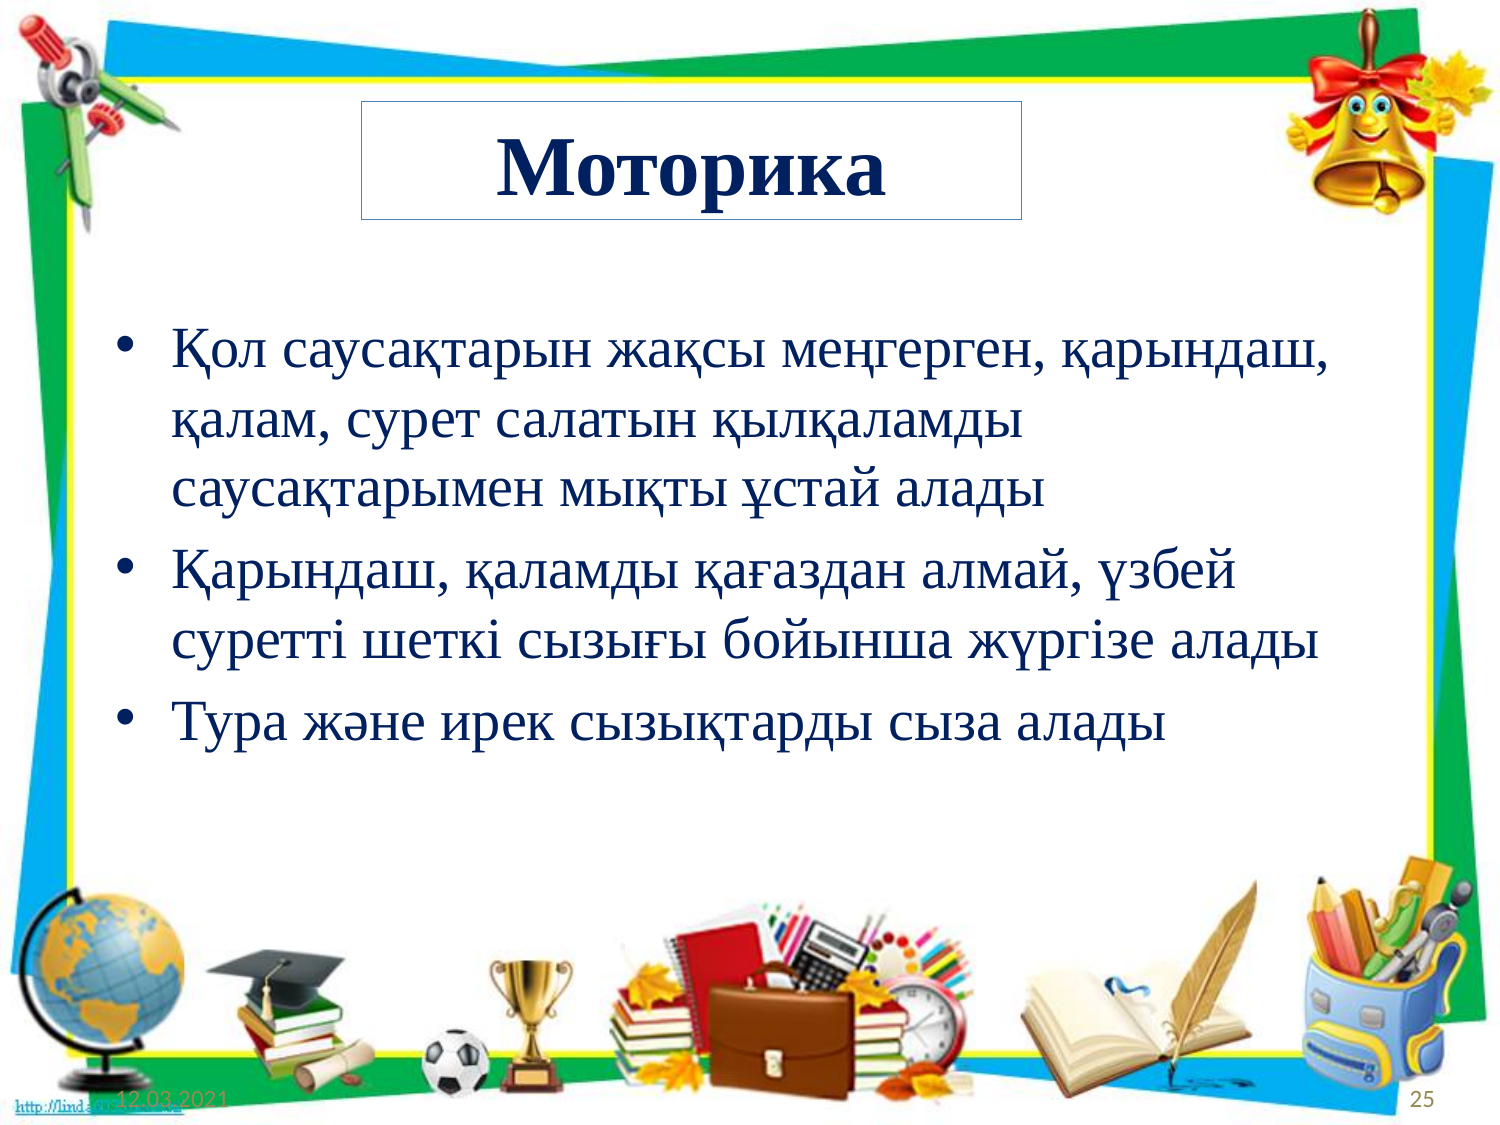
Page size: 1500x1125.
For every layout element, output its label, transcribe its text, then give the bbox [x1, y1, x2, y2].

title Моторика [361, 101, 1022, 219]
list Қол саусақтарын жақсы меңгерген, қарындаш, қалам, сурет салатын қылқаламды саусақтарымен мықты ұстай алады Қарындаш, қаламды қағаздан алмай, үзбей суретті шеткі сызығы бойынша жүргізе алады Тура және ирек сызықтарды сыза алады [100, 219, 1353, 823]
picture [0, 0, 1500, 1125]
